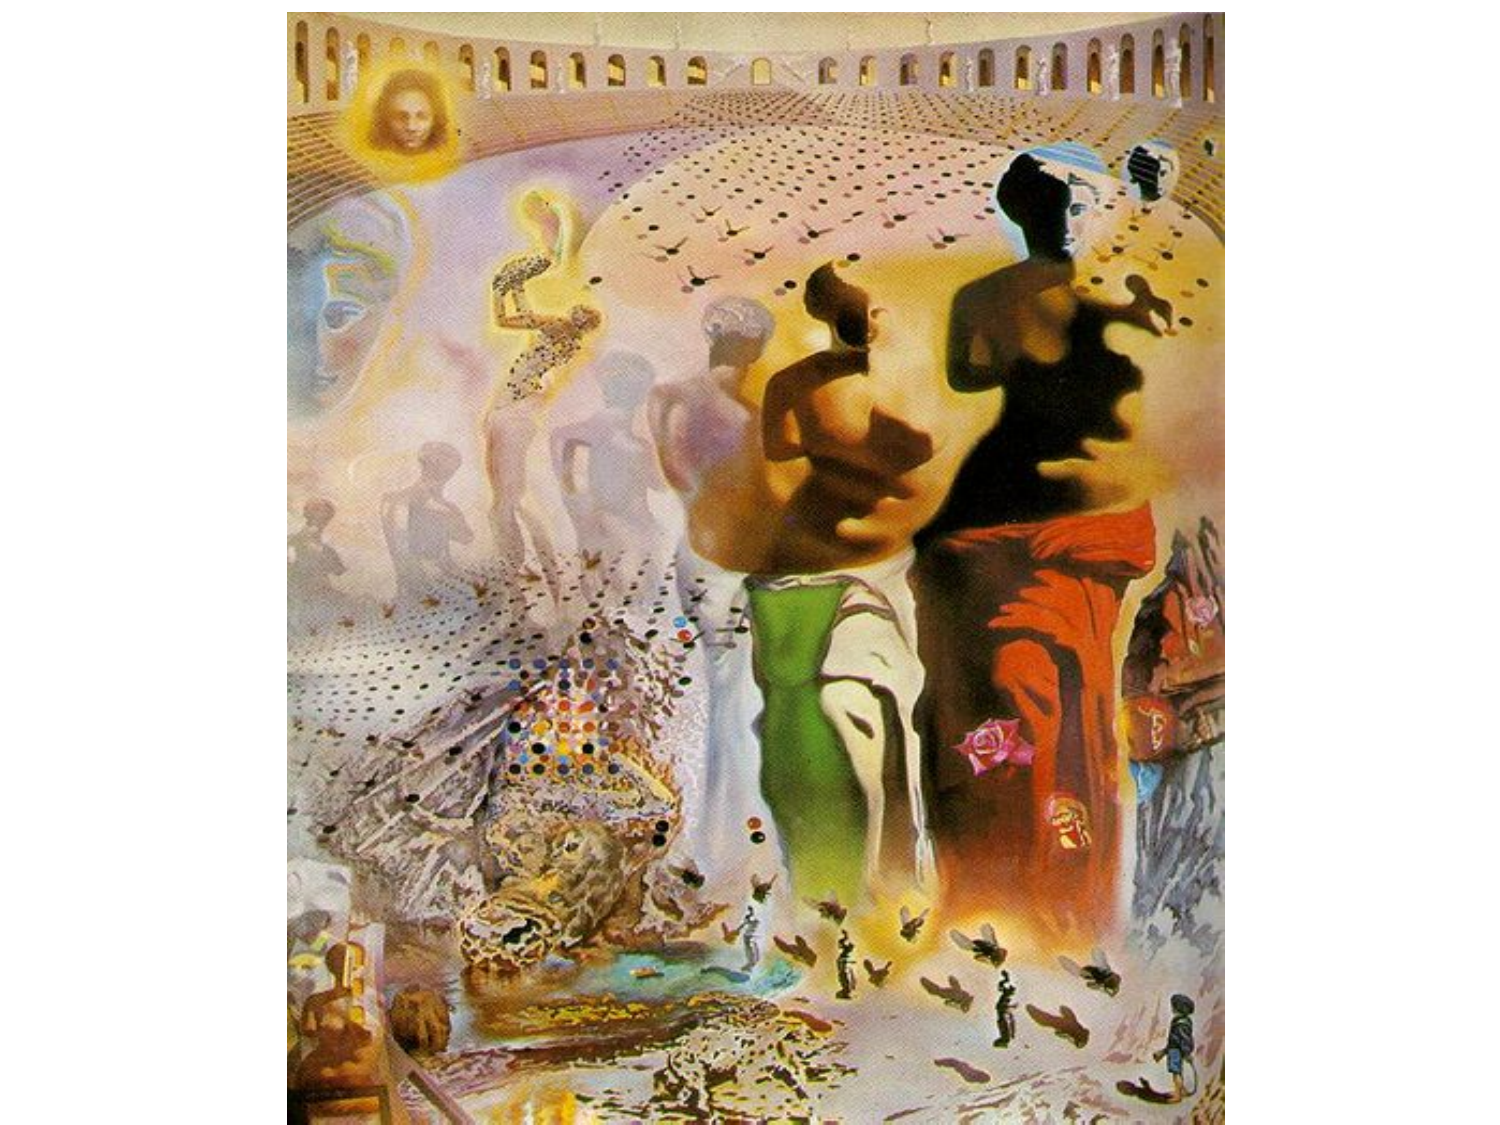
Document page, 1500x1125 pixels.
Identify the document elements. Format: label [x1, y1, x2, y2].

picture [287, 12, 1226, 1125]
